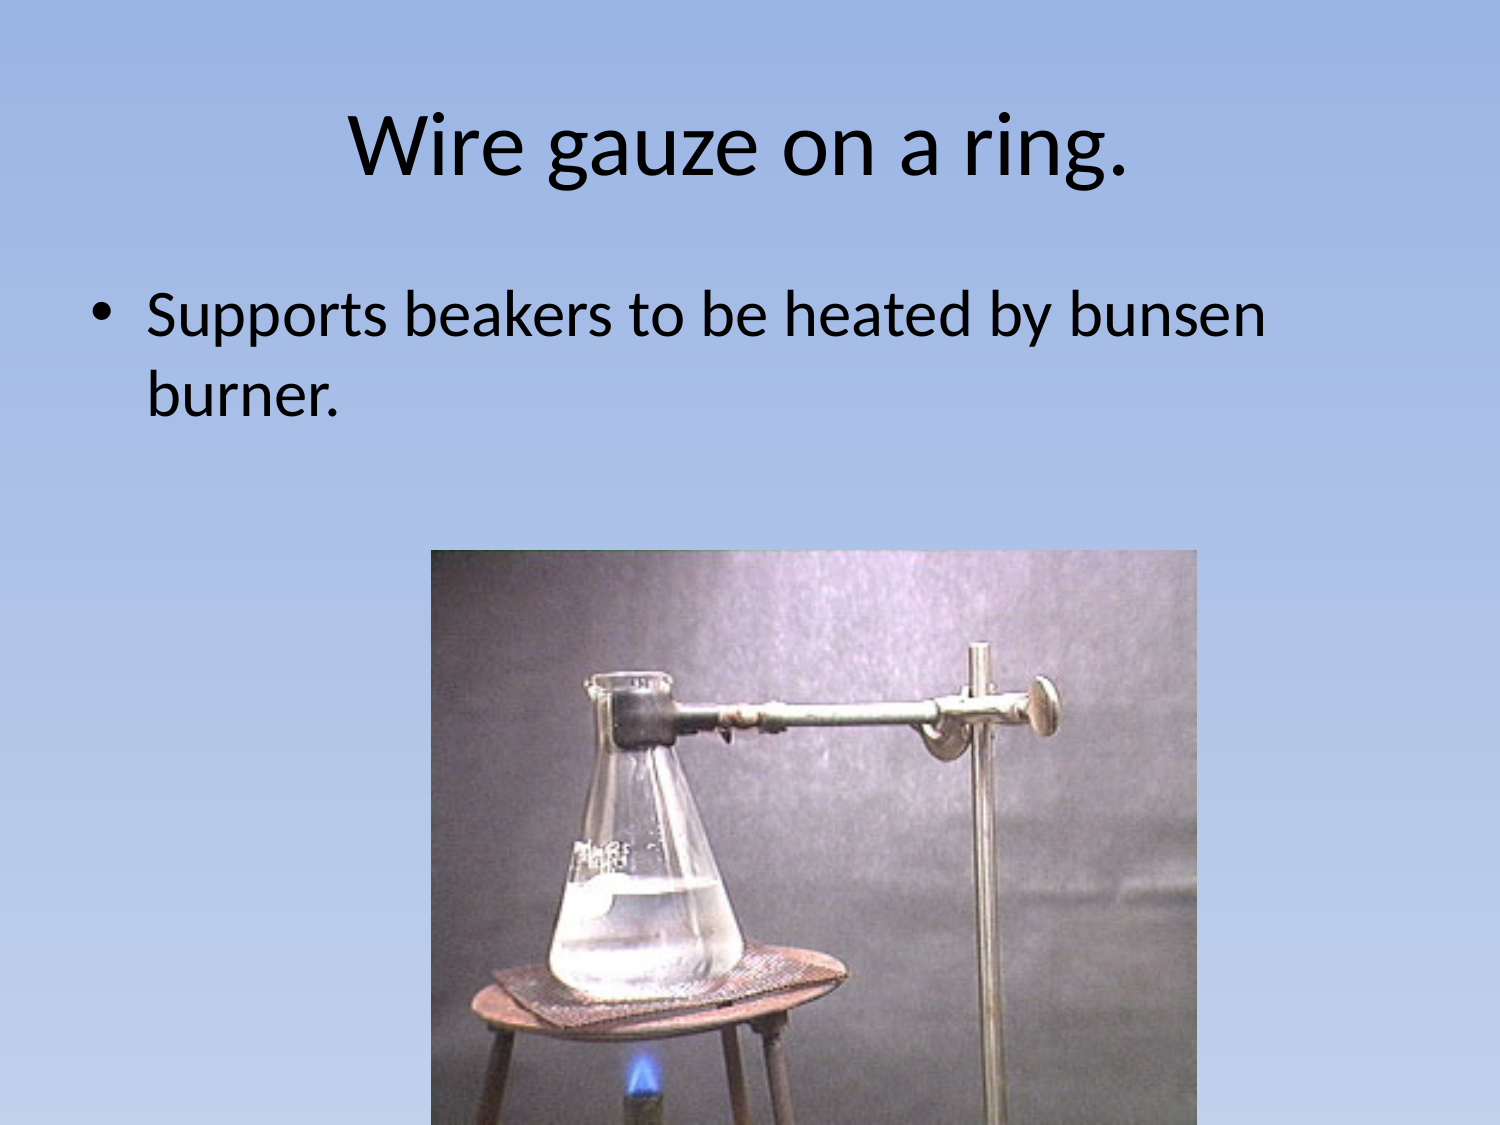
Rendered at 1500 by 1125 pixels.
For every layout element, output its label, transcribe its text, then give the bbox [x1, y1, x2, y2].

picture [430, 550, 1198, 1125]
title Wire gauze on a ring. [75, 45, 1425, 233]
list Supports beakers to be heated by bunsen burner. [75, 262, 1425, 1005]
